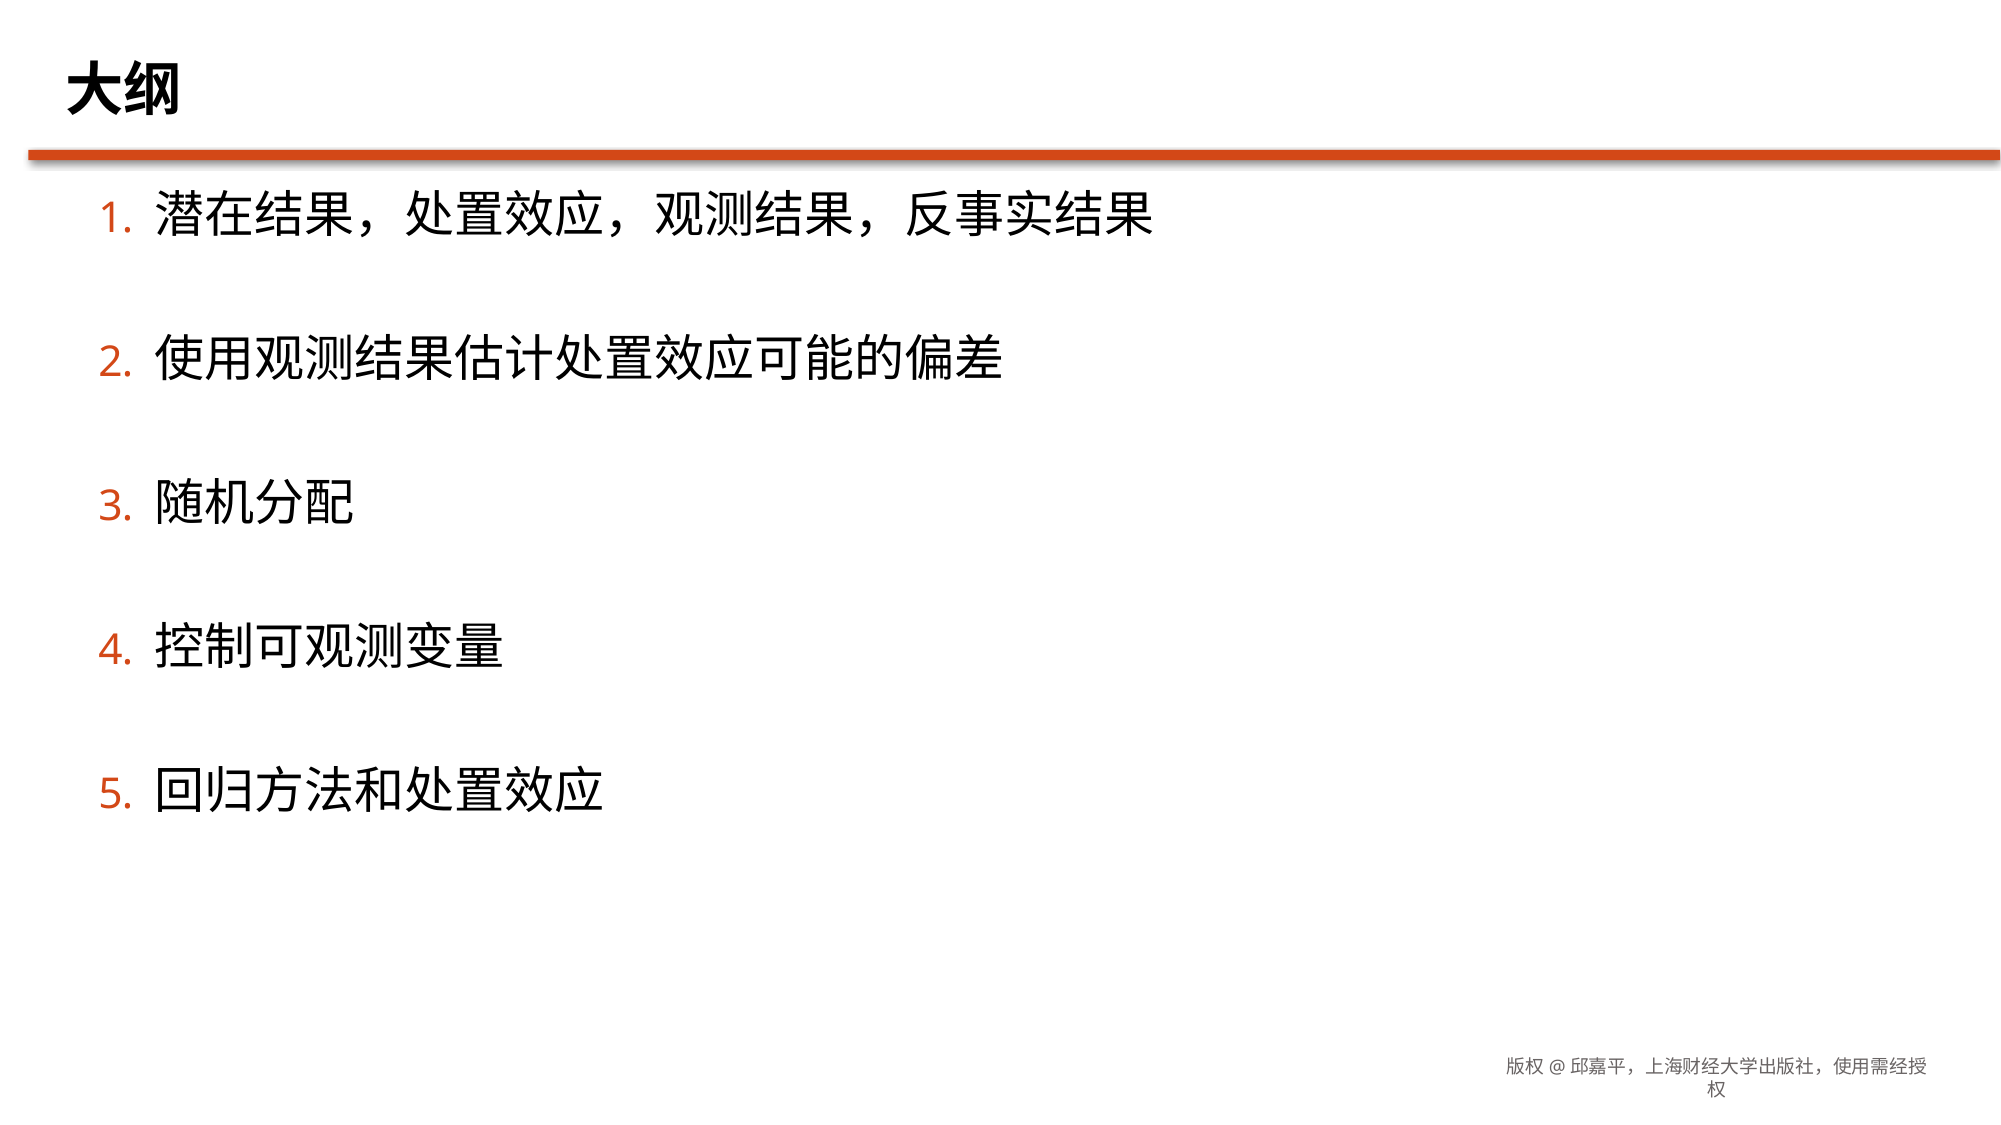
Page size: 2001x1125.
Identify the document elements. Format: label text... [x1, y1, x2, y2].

footer 版权@邱嘉平，上海财经大学出版社，使用需经授权 [1483, 1046, 1950, 1109]
title 大纲 [50, 50, 1825, 138]
list 潜在结果，处置效应，观测结果，反事实结果 使用观测结果估计处置效应可能的偏差 随机分配 控制可观测变量 回归方法和处置效应 [83, 174, 1867, 1032]
